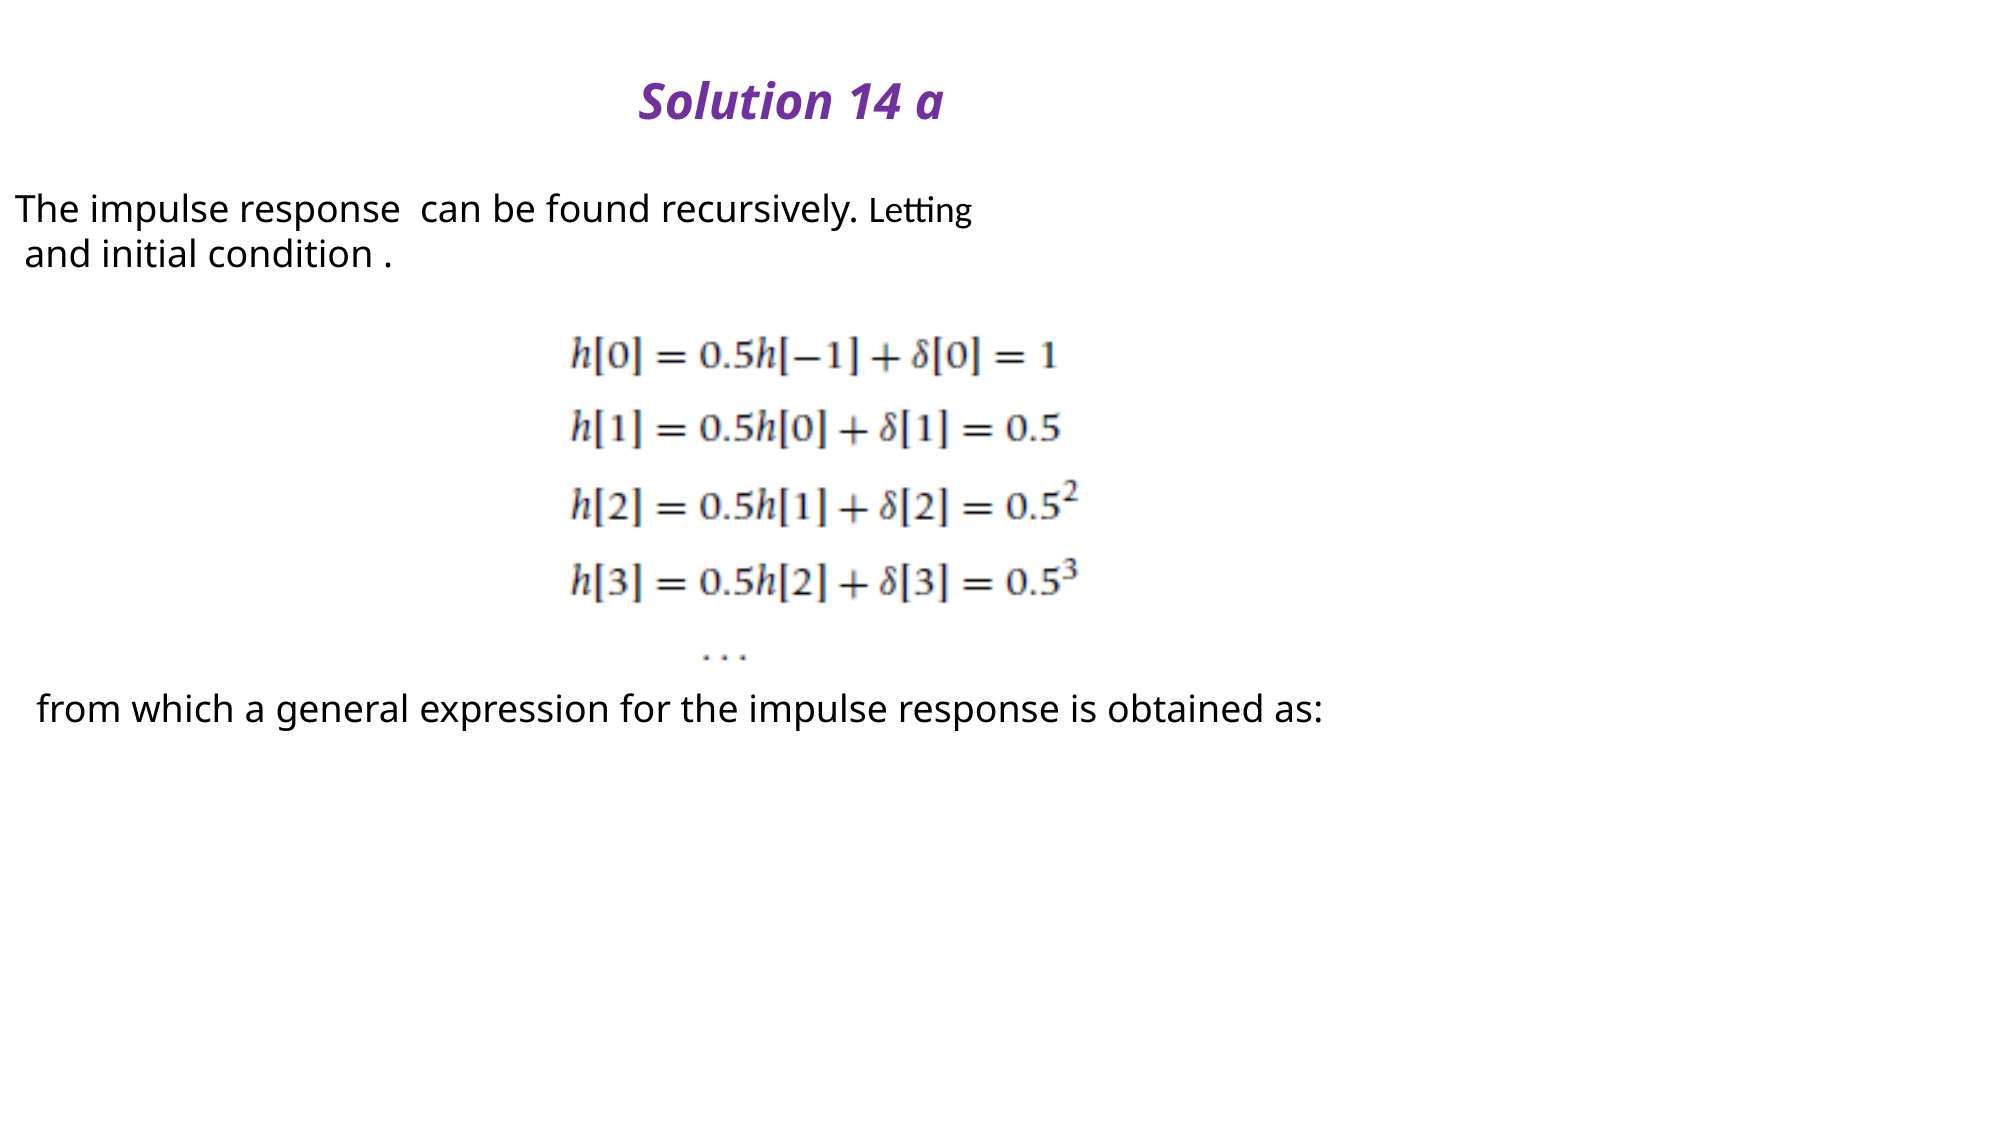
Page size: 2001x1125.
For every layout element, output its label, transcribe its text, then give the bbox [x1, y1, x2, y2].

text_box Solution 14 a [623, 57, 960, 137]
picture [553, 327, 1092, 679]
